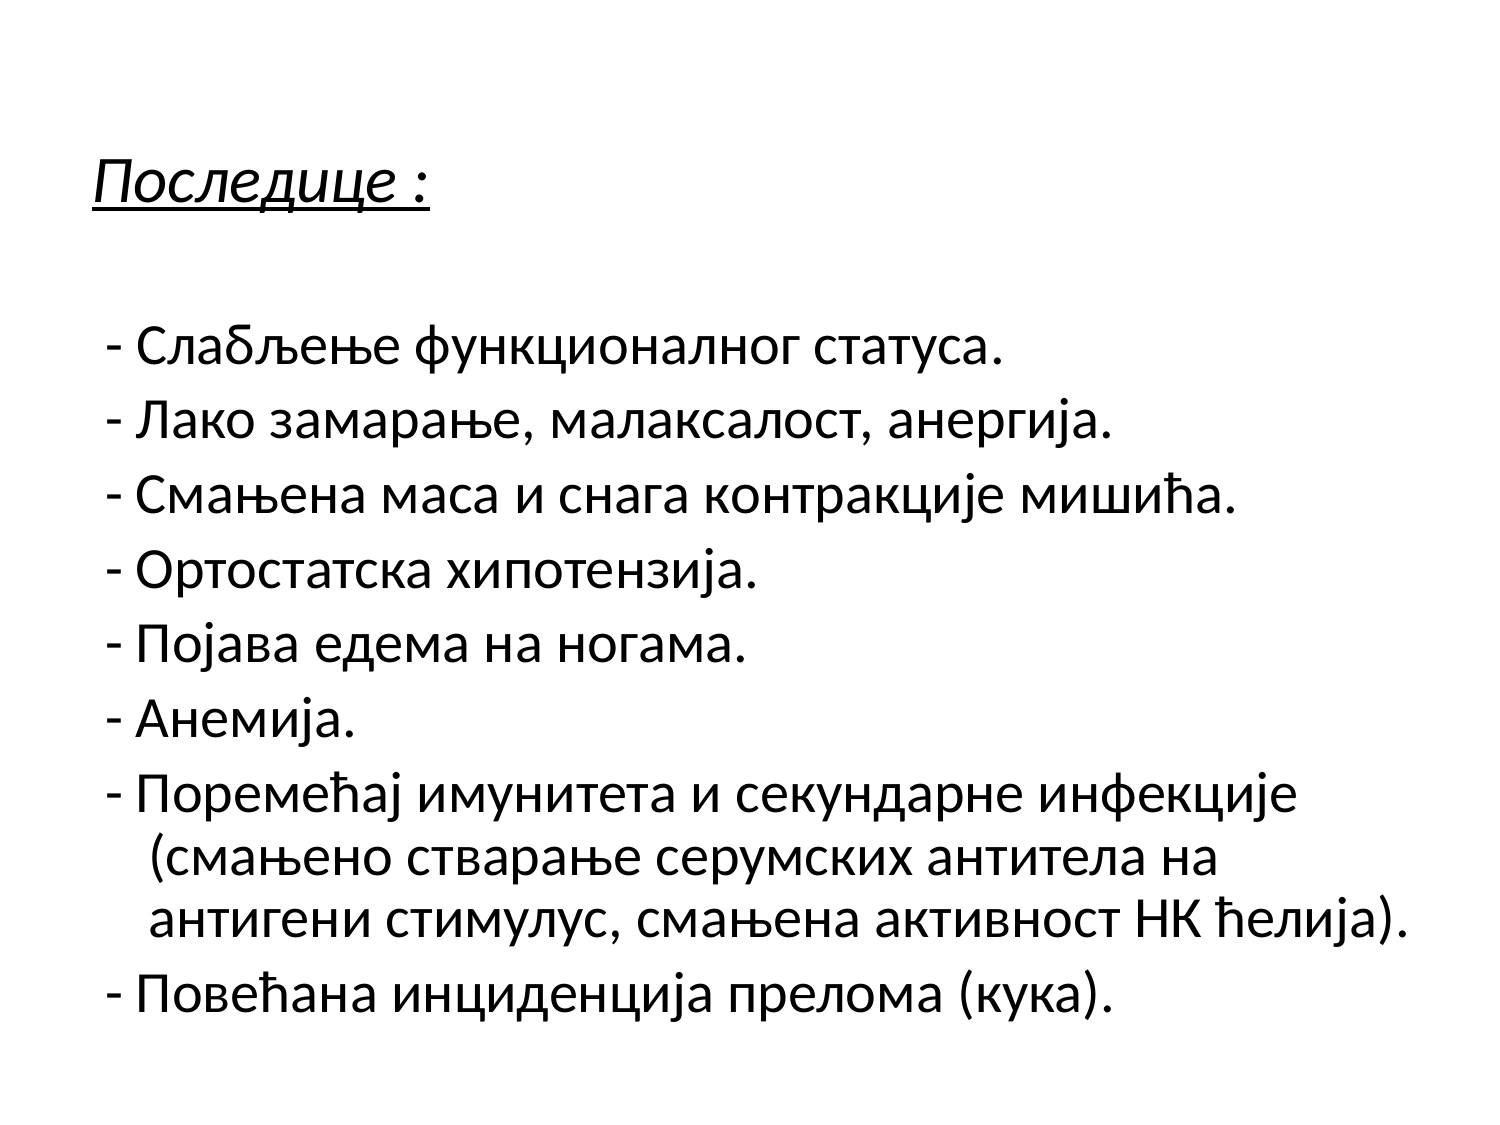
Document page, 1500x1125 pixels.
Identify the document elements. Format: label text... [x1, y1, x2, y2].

list Последице : - Слабљење функционалног статуса. - Лако замарање, малаксалост, анергија. - Смањена маса и снага контракције мишића. - Ортостатска хипотензија. - Појава едема на ногама. - Анемија. - Поремећај имунитета и секундарне инфекције (смањено стварање серумских антитела на антигени стимулус, смањена активност НК ћелија). - Повећана инциденција прелома (кука). [76, 137, 1427, 1125]
